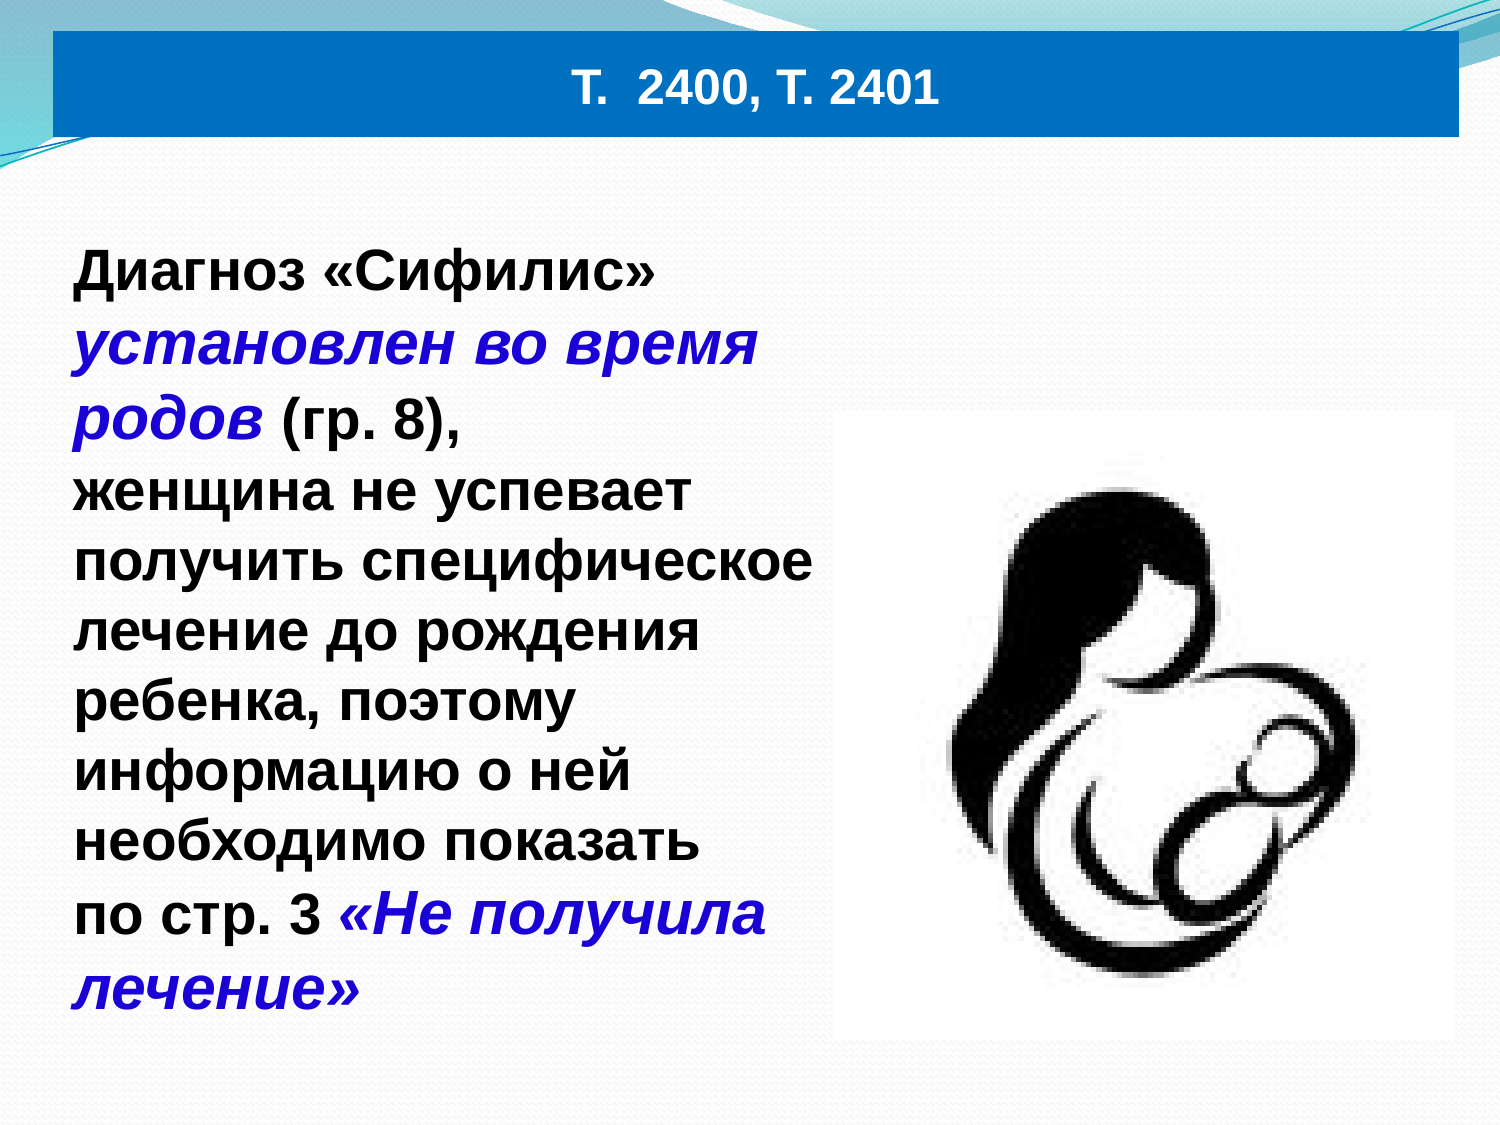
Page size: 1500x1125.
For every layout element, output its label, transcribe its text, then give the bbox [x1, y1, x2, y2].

text_box Т. 2400, Т. 2401 [51, 29, 1461, 139]
text_box Диагноз «Сифилис» установлен во время родов (гр. 8), женщина не успевает получить специфическое лечение до рождения ребенка, поэтому информацию о ней необходимо показать по стр. 3 «Не получила лечение» [58, 210, 914, 1043]
picture [833, 409, 1454, 1040]
